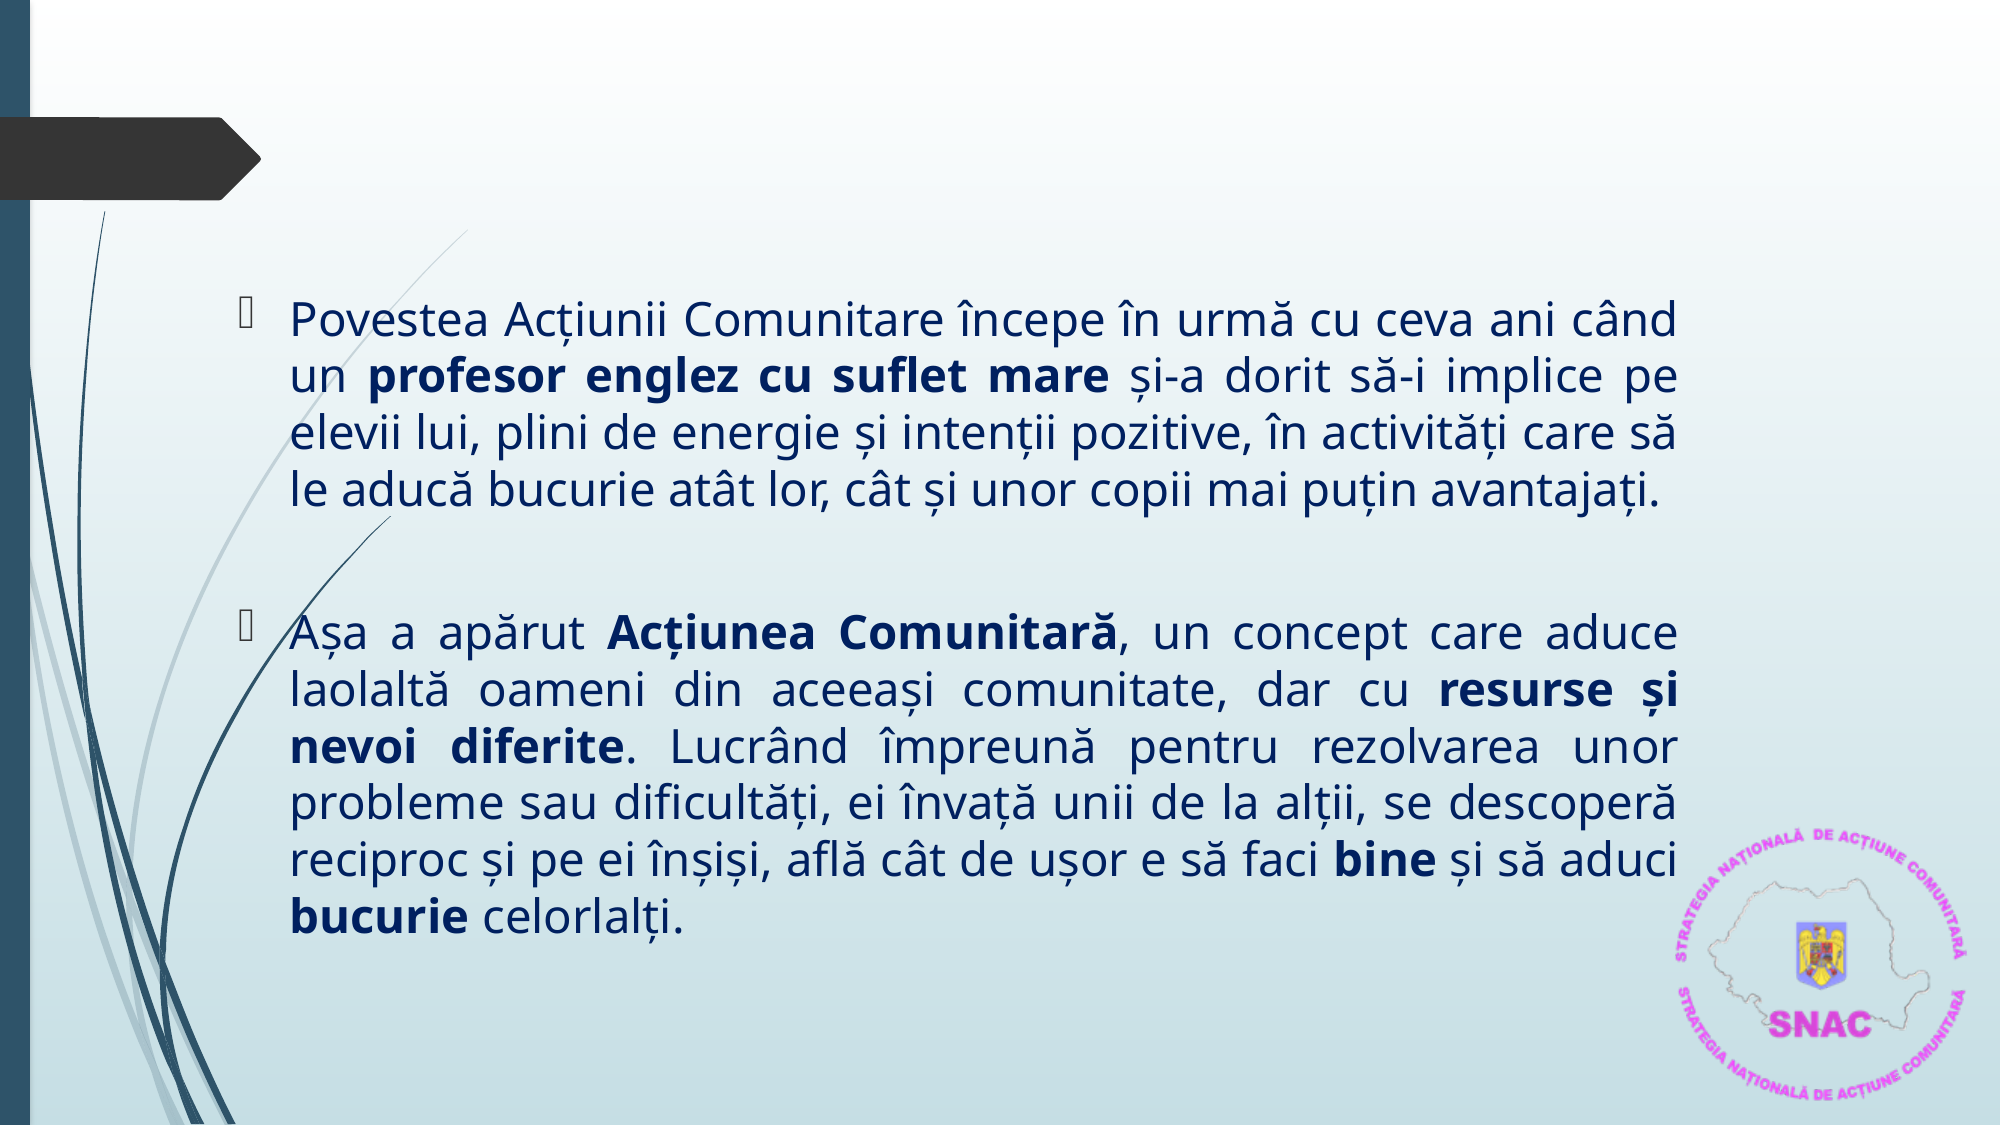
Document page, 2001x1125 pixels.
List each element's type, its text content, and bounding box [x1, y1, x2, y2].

list Povestea Acțiunii Comunitare începe în urmă cu ceva ani când un profesor englez cu suflet mare și-a dorit să-i implice pe elevii lui, plini de energie și intenții pozitive, în activități care să le aducă bucurie atât lor, cât și unor copii mai puțin avantajați. Așa a apărut Acțiunea Comunitară, un concept care aduce laolaltă oameni din aceeași comunitate, dar cu resurse și nevoi diferite. Lucrând împreună pentru rezolvarea unor probleme sau dificultăți, ei învață unii de la alții, se descoperă reciproc și pe ei înșiși, află cât de ușor e să faci bine și să aduci bucurie celorlalți. [223, 281, 1695, 968]
picture [1655, 805, 2000, 1125]
